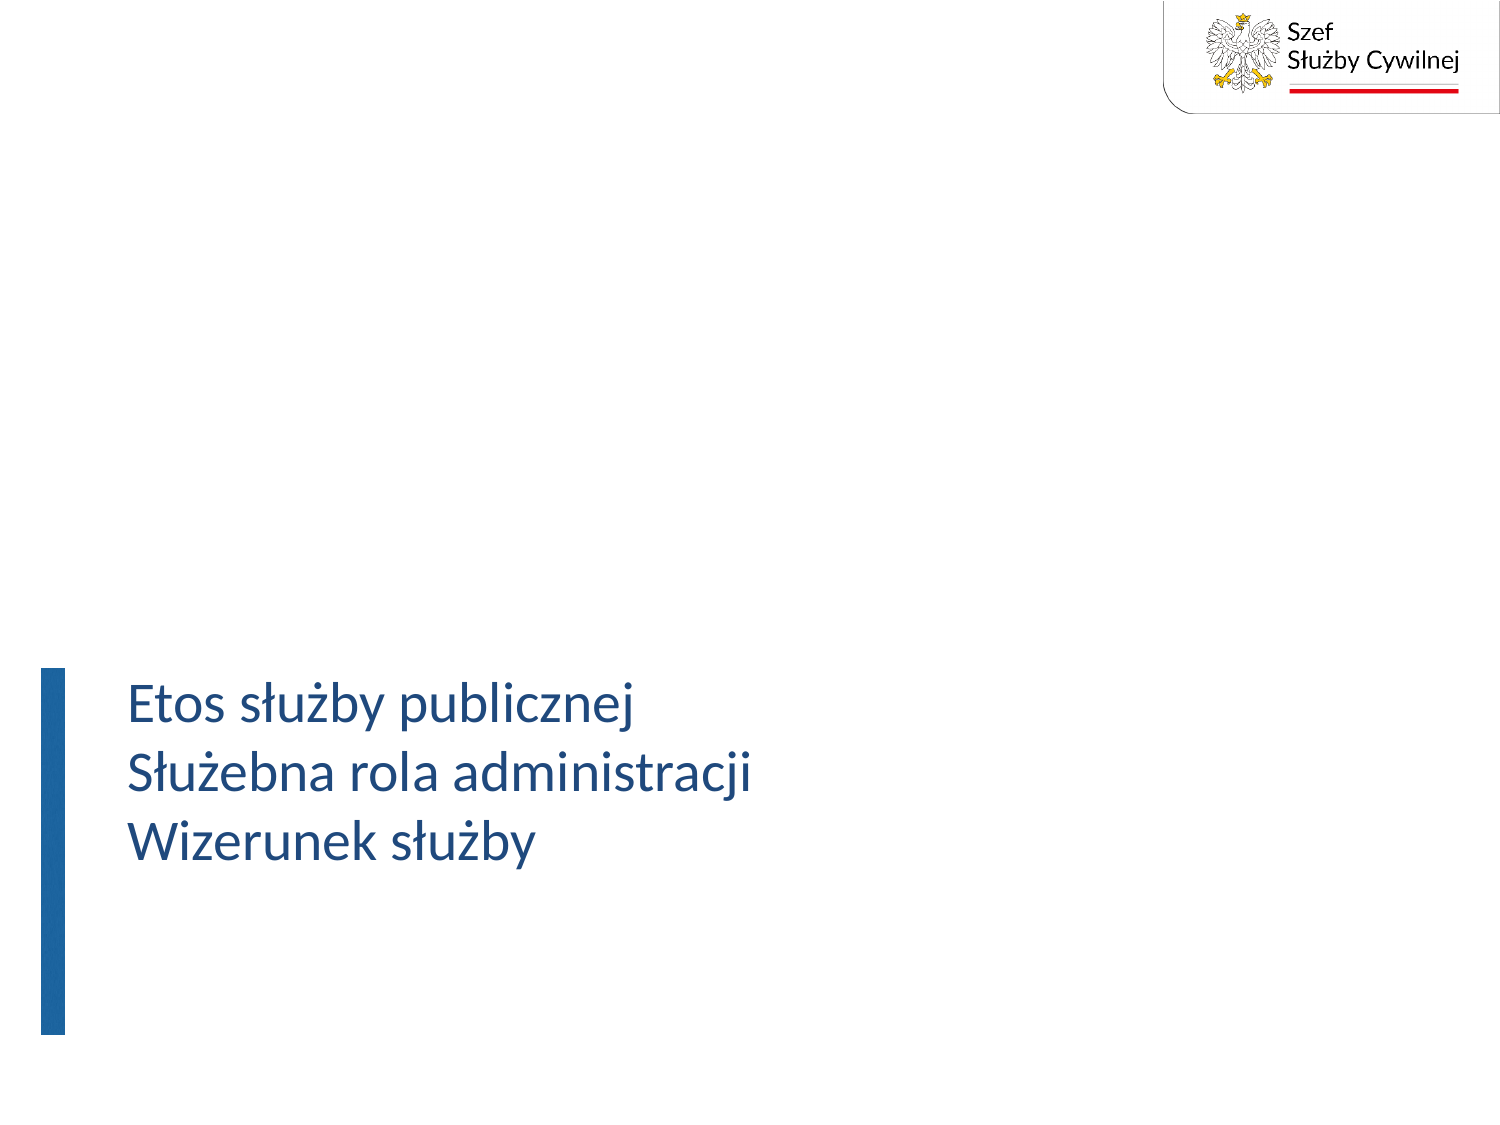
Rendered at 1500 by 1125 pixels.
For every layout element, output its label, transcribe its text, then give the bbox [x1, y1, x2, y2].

picture [41, 668, 65, 1035]
picture [1163, 0, 1500, 114]
title Etos służby publicznej Służebna rola administracji Wizerunek służby [112, 656, 1388, 881]
